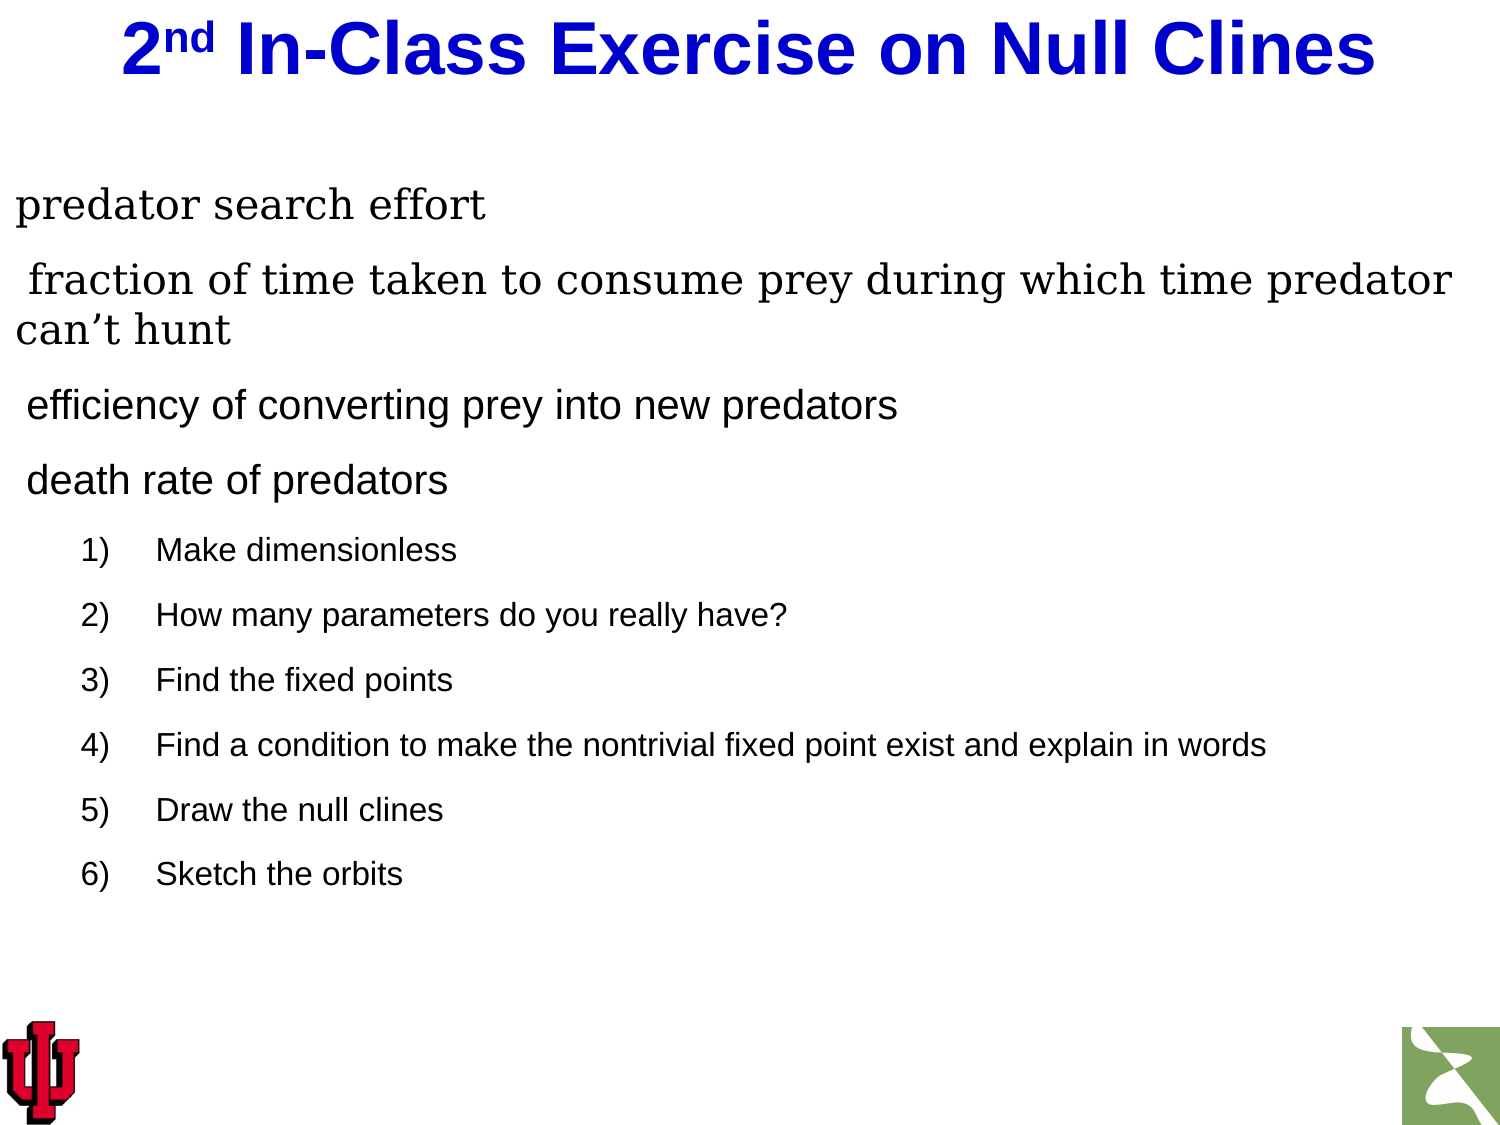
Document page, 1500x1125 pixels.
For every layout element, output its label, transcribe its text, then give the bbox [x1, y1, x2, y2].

picture [0, 1020, 80, 1125]
title 2nd In-Class Exercise on Null Clines [0, 0, 1500, 90]
picture [1402, 1027, 1500, 1125]
